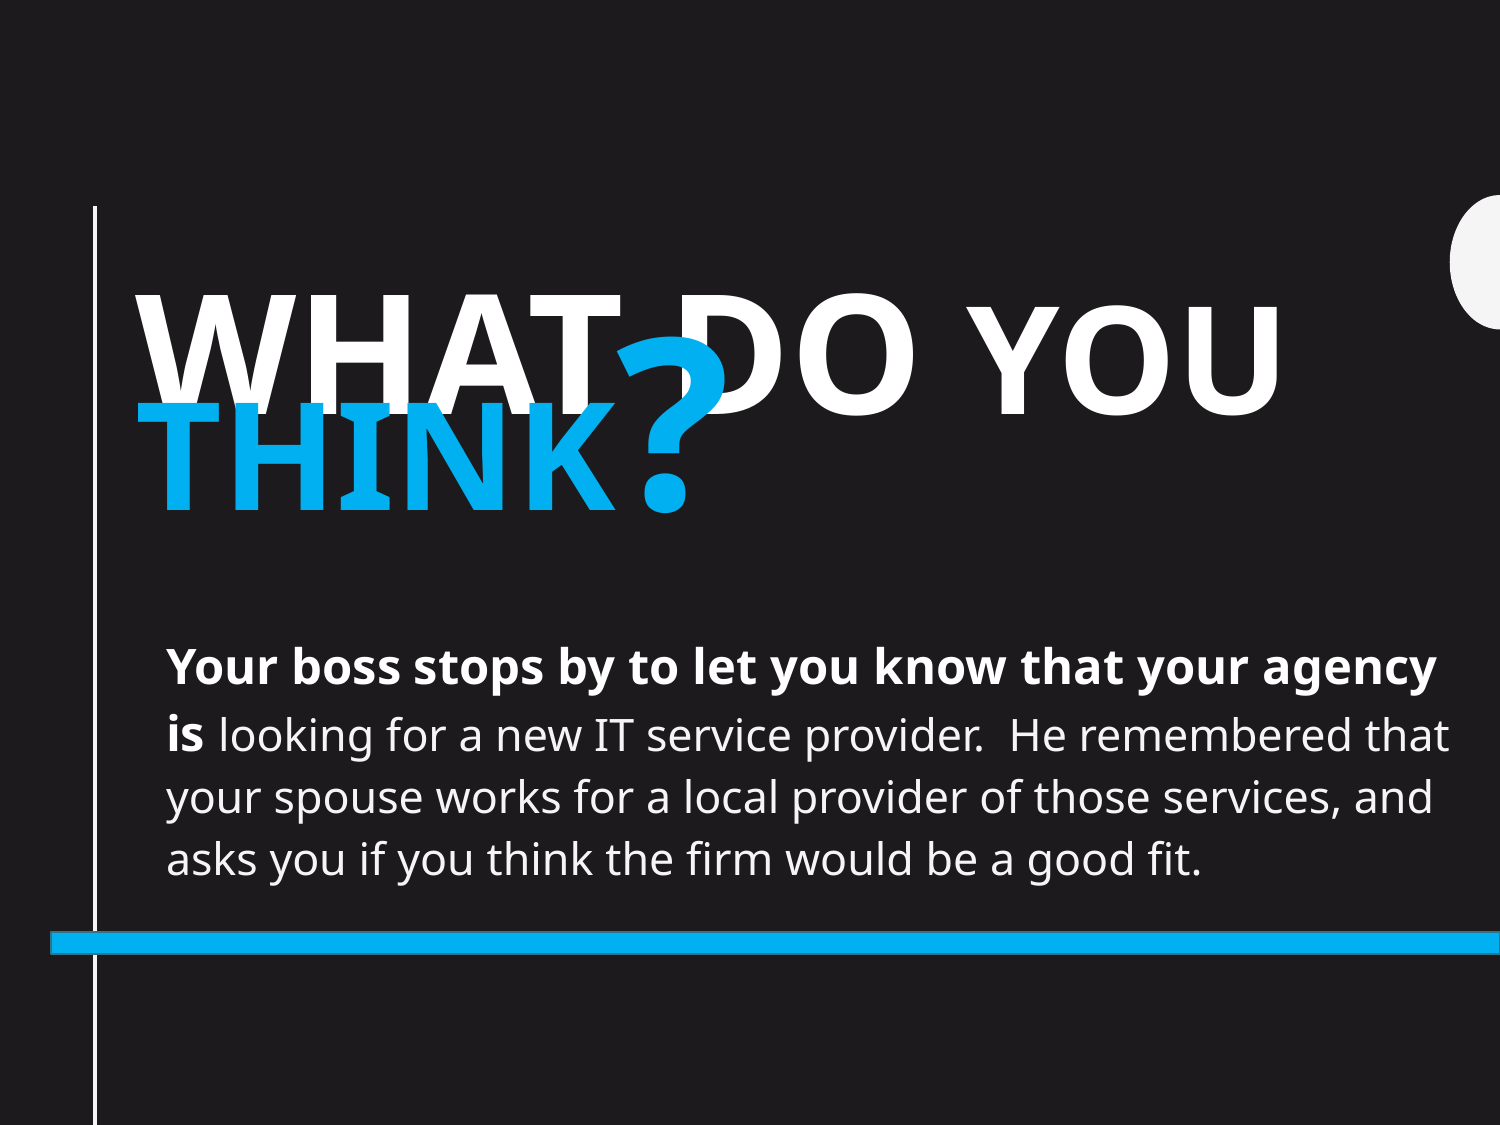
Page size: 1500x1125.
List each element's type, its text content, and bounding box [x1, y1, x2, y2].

text_box Your boss stops by to let you know that your agency is looking for a new IT service provider. He remembered that your spouse works for a local provider of those services, and asks you if you think the firm would be a good fit. [151, 619, 1500, 892]
text_box [50, 931, 1500, 955]
title What do you Think? [120, 330, 1500, 781]
